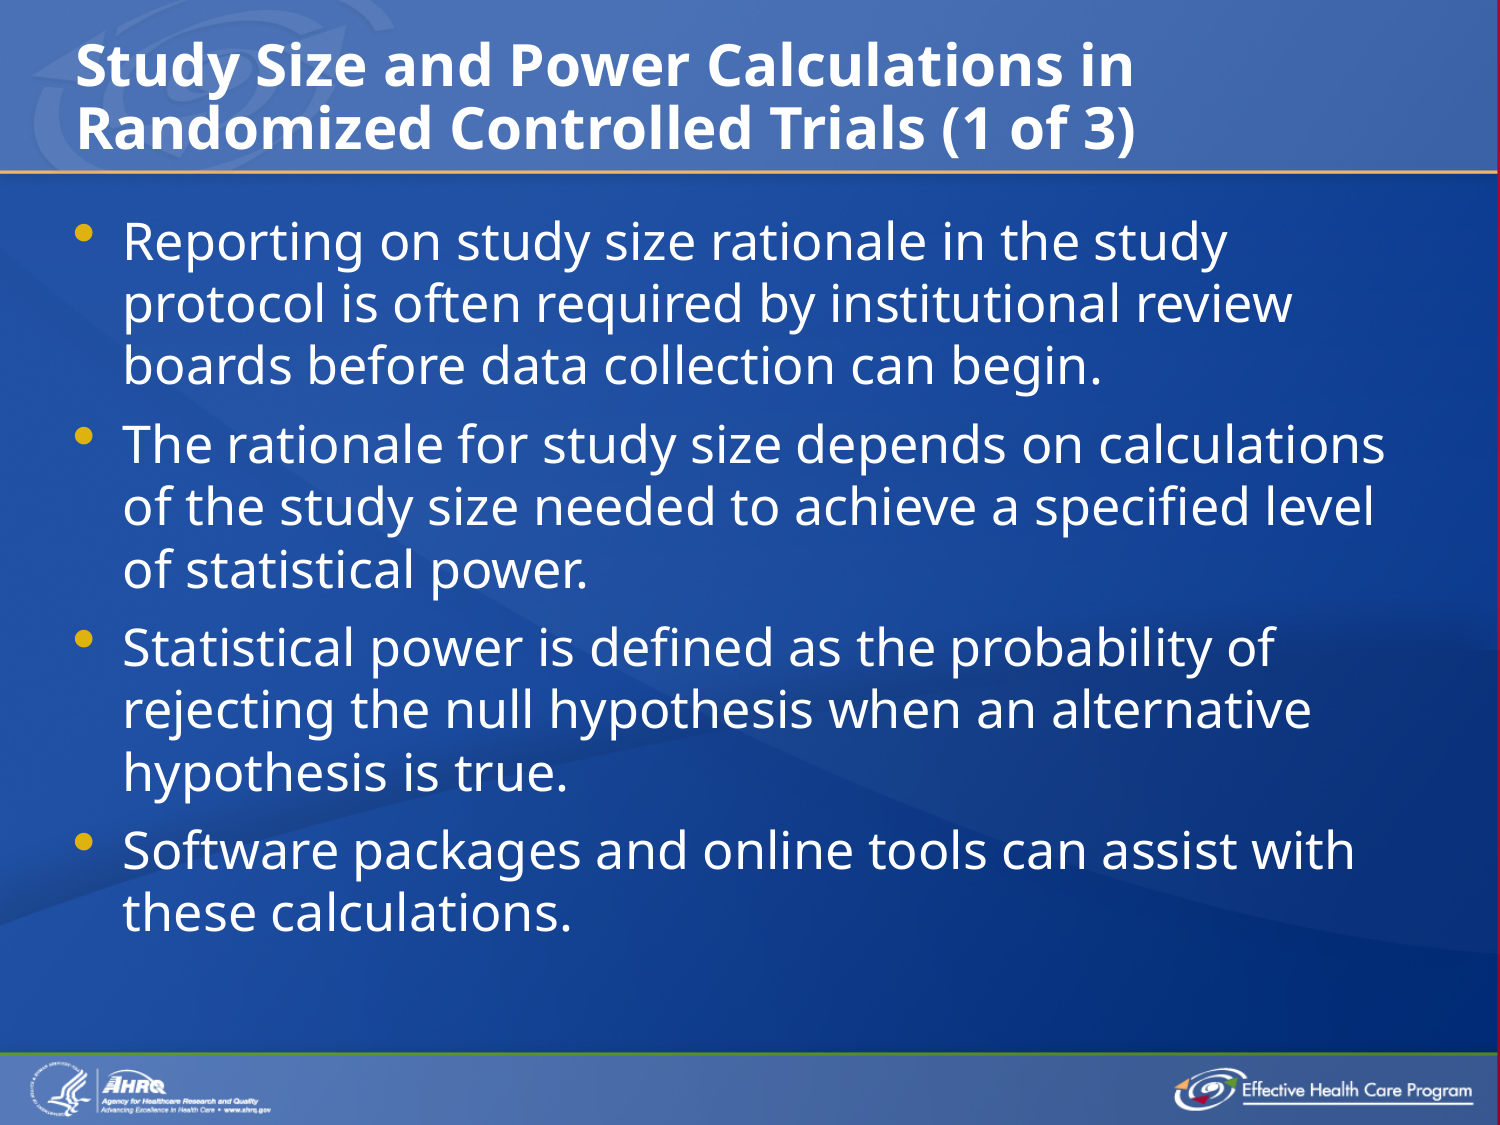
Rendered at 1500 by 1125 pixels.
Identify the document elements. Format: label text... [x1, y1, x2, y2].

picture [0, 0, 1500, 1125]
list Reporting on study size rationale in the study protocol is often required by institutional review boards before data collection can begin. The rationale for study size depends on calculations of the study size needed to achieve a specified level of statistical power. Statistical power is defined as the probability of rejecting the null hypothesis when an alternative hypothesis is true. Software packages and online tools can assist with these calculations. [75, 208, 1425, 1000]
title Study Size and Power Calculations in Randomized Controlled Trials (1 of 3) [75, 21, 1425, 163]
